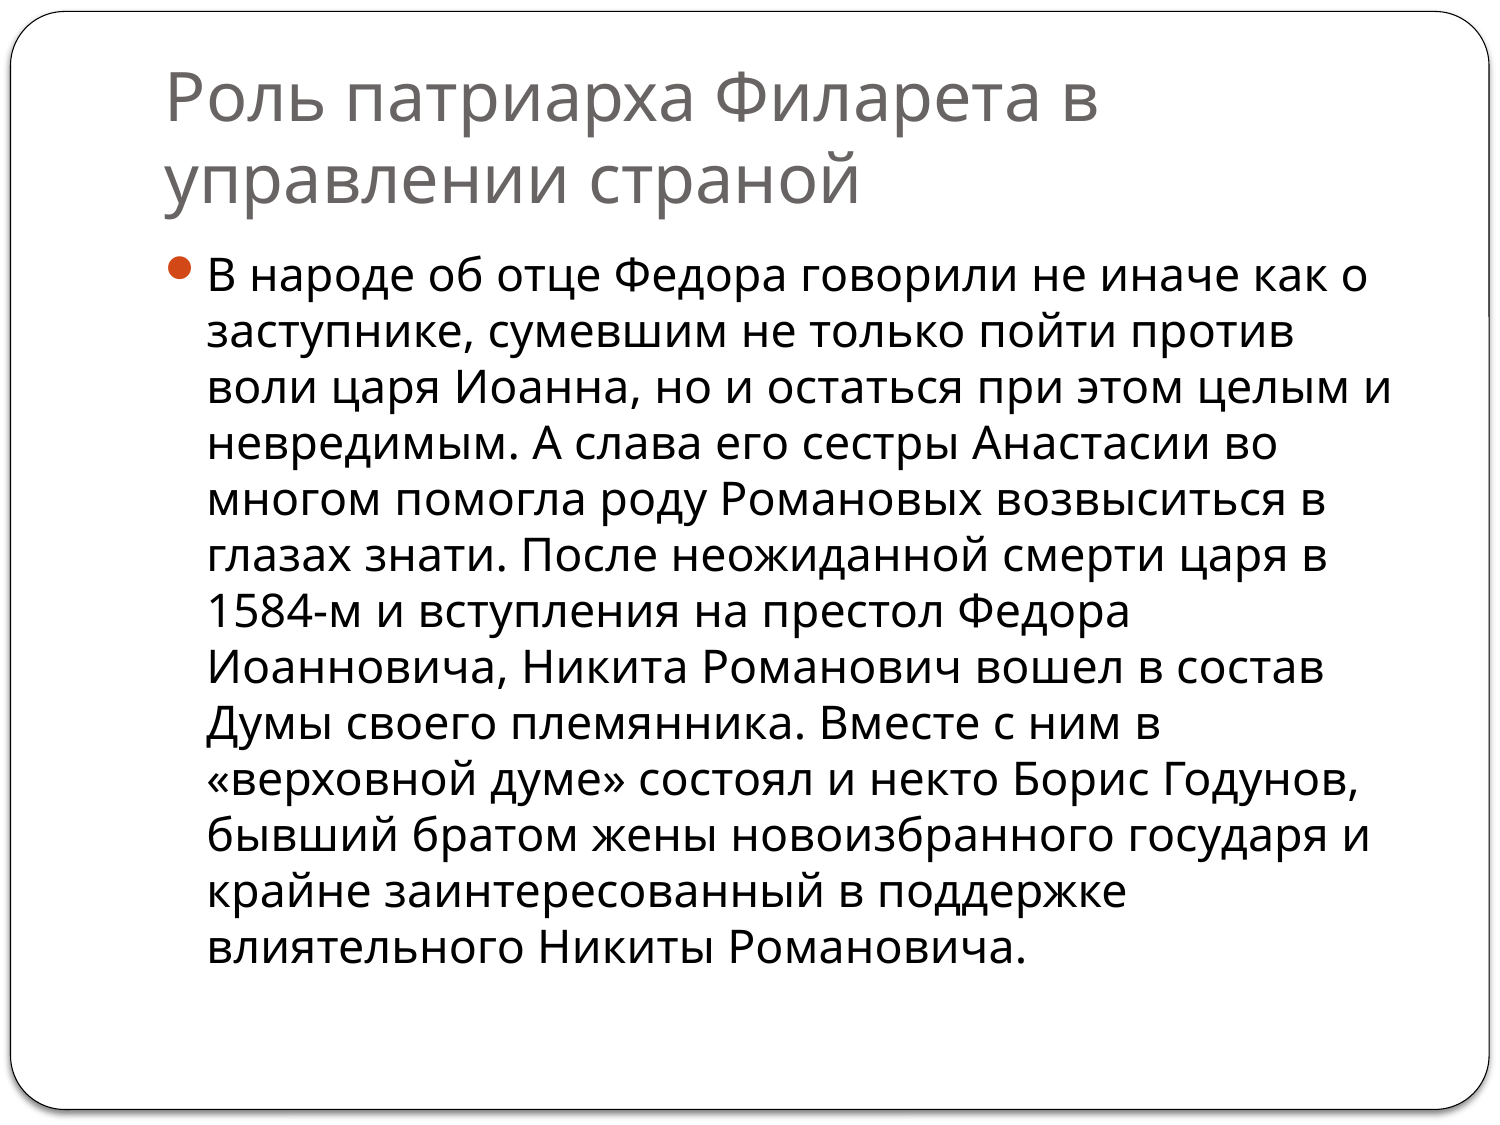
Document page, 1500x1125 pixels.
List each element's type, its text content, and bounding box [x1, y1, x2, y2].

list В народе об отце Федора говорили не иначе как о заступнике, сумевшим не только пойти против воли царя Иоанна, но и остаться при этом целым и невредимым. А слава его сестры Анастасии во многом помогла роду Романовых возвыситься в глазах знати. После неожиданной смерти царя в 1584-м и вступления на престол Федора Иоанновича, Никита Романович вошел в состав Думы своего племянника. Вместе с ним в «верховной думе» состоял и некто Борис Годунов, бывший братом жены новоизбранного государя и крайне заинтересованный в поддержке влиятельного Никиты Романовича. [150, 237, 1425, 988]
title Роль патриарха Филарета в управлении страной [150, 45, 1425, 233]
